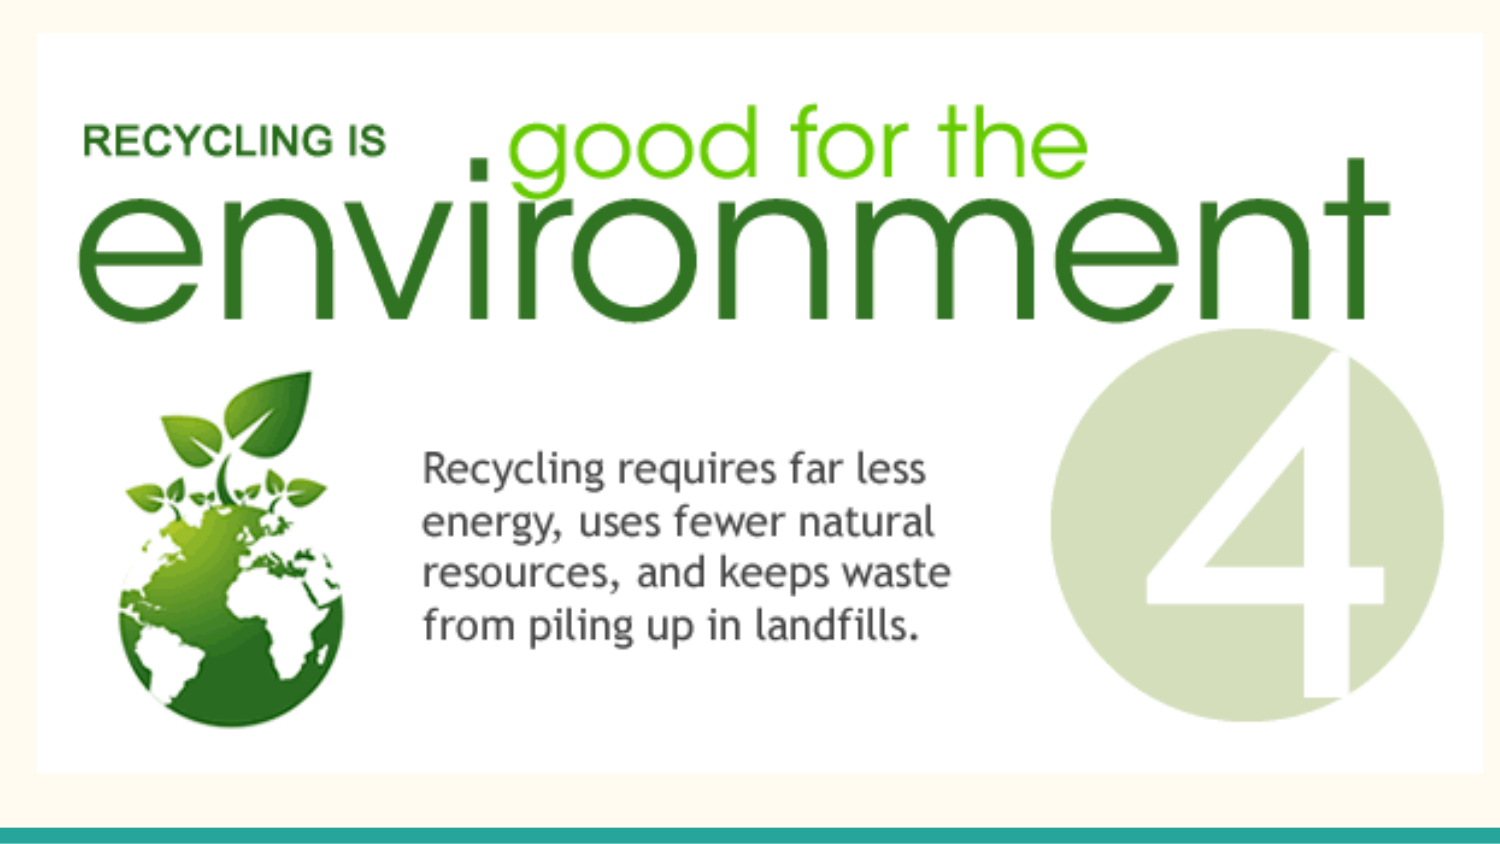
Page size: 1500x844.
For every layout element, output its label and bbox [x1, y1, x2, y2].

picture [36, 33, 1483, 774]
